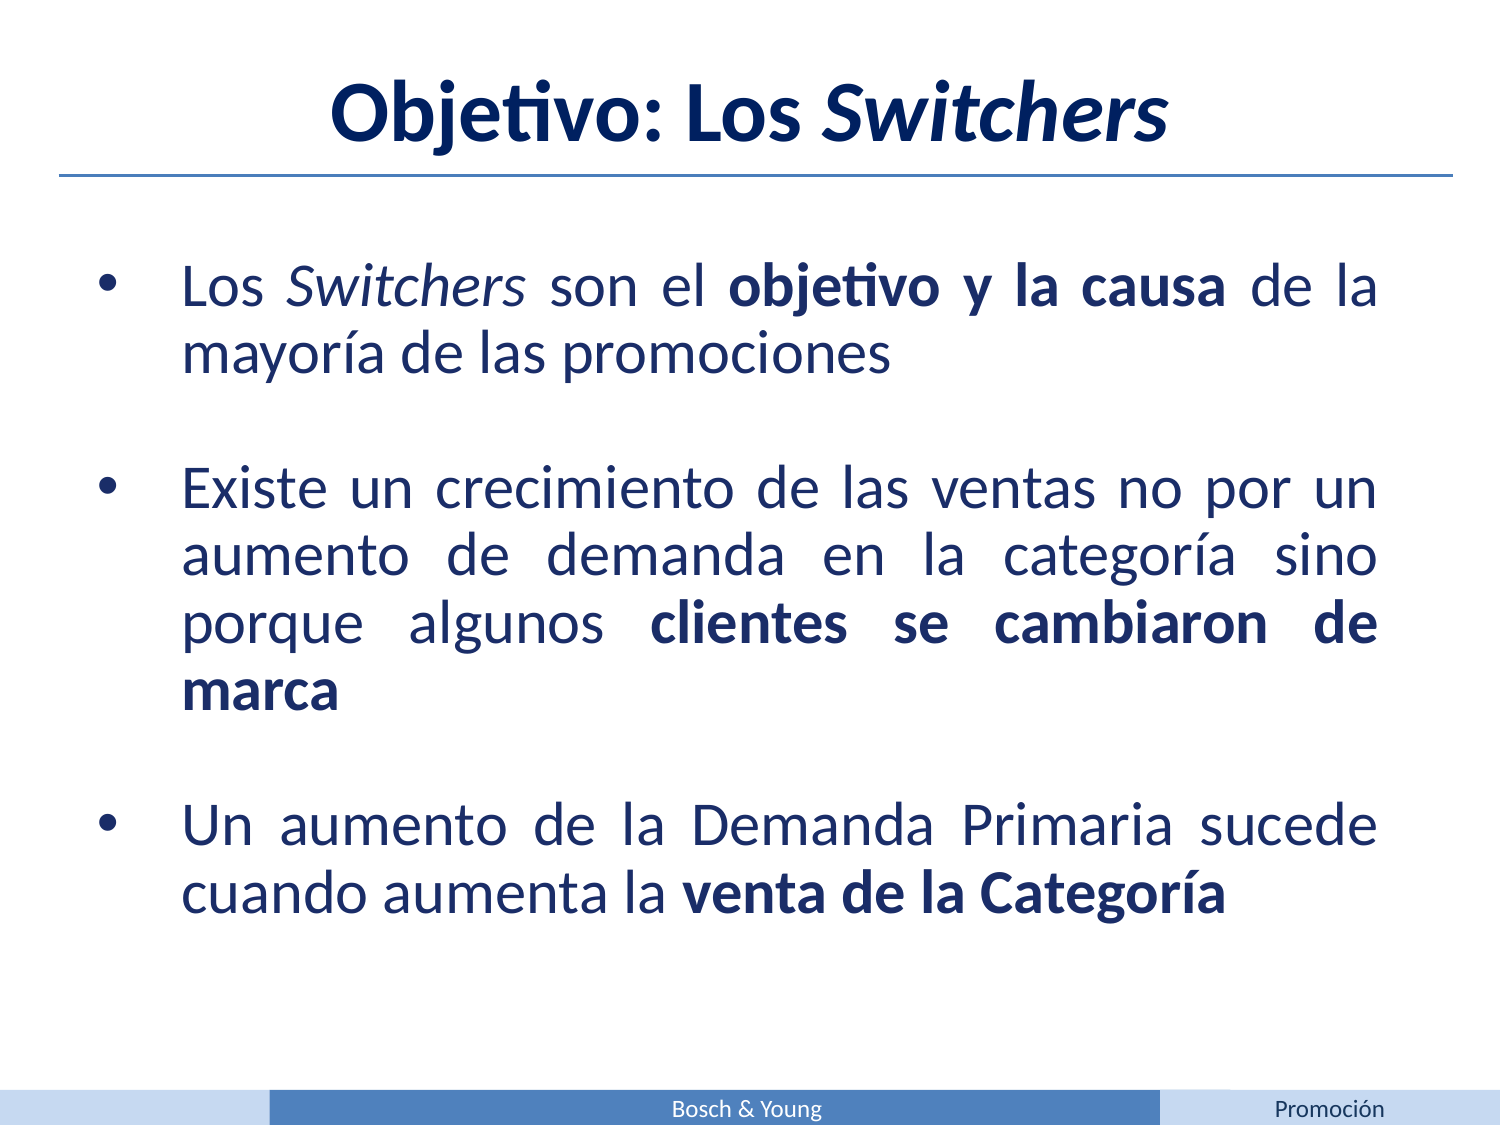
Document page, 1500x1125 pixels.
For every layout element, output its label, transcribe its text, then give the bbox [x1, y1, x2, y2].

text_box Promoción [1158, 1088, 1500, 1125]
text_box Objetivo: Los Switchers [35, 46, 1465, 167]
text_box [0, 1088, 272, 1125]
text_box Los Switchers son el objetivo y la causa de la mayoría de las promociones Existe un crecimiento de las ventas no por un aumento de demanda en la categoría sino porque algunos clientes se cambiaron de marca Un aumento de la Demanda Primaria sucede cuando aumenta la venta de la Categoría [82, 244, 1395, 1069]
text_box Bosch & Young [272, 1088, 1158, 1125]
